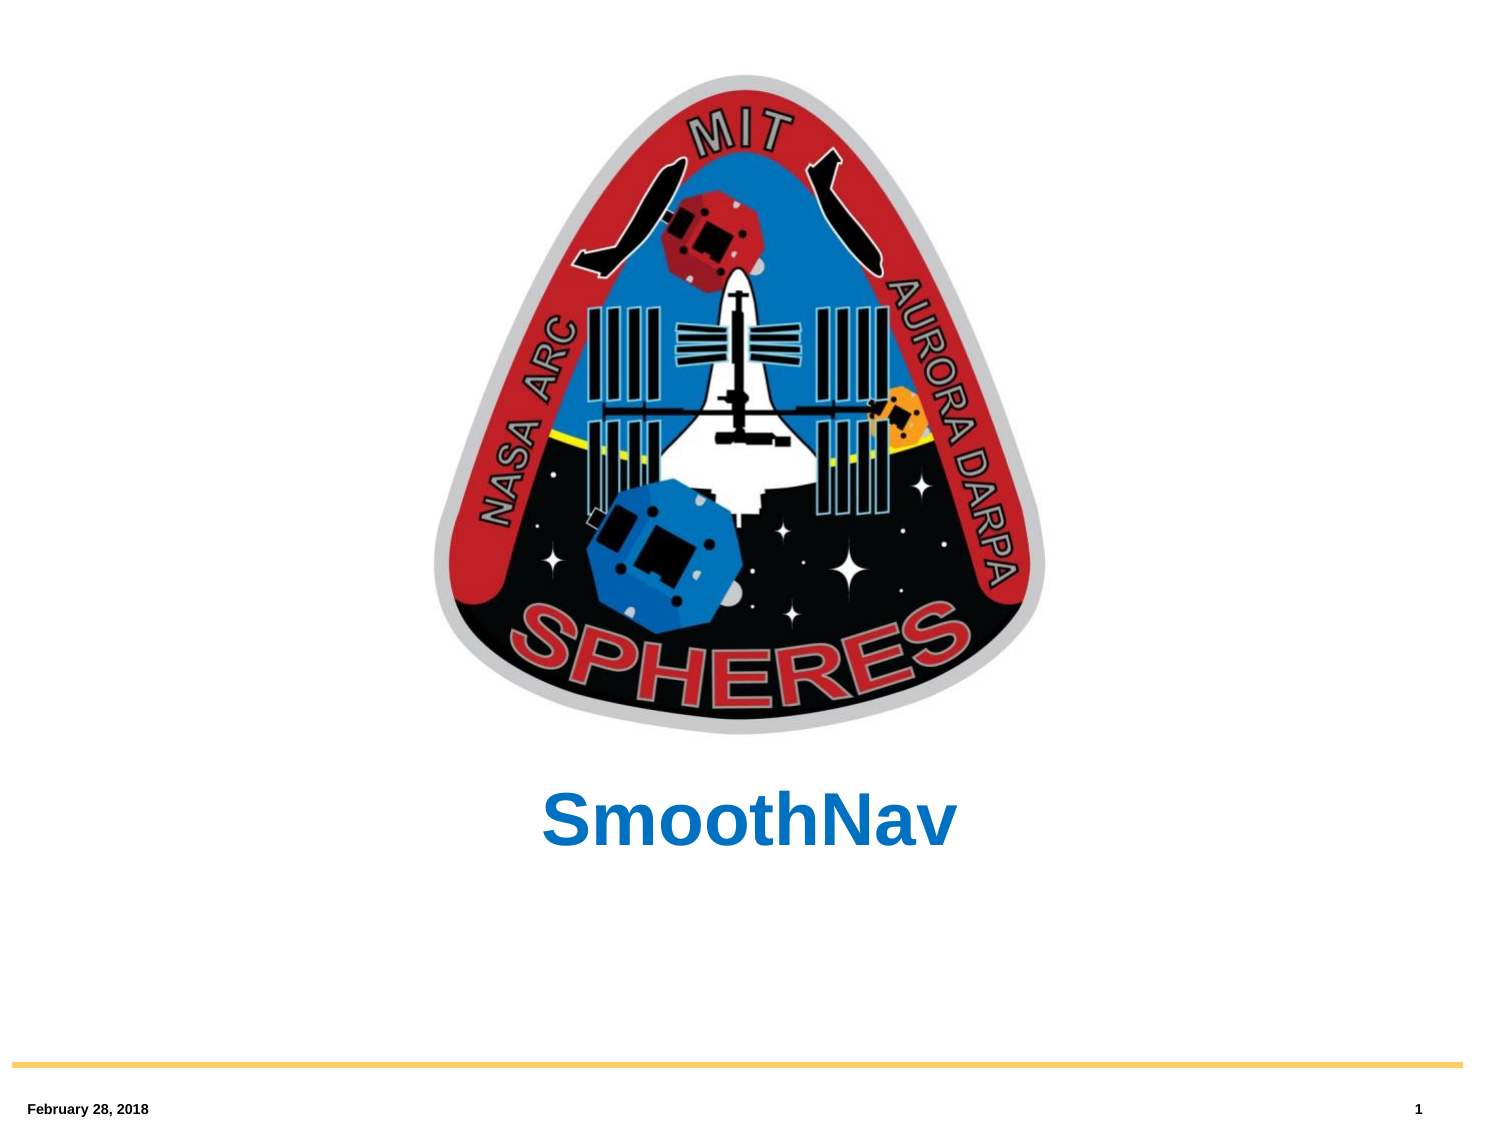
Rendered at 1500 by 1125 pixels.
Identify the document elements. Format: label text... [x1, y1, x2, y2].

picture [0, 0, 1500, 738]
subtitle SmoothNav [224, 762, 1276, 926]
